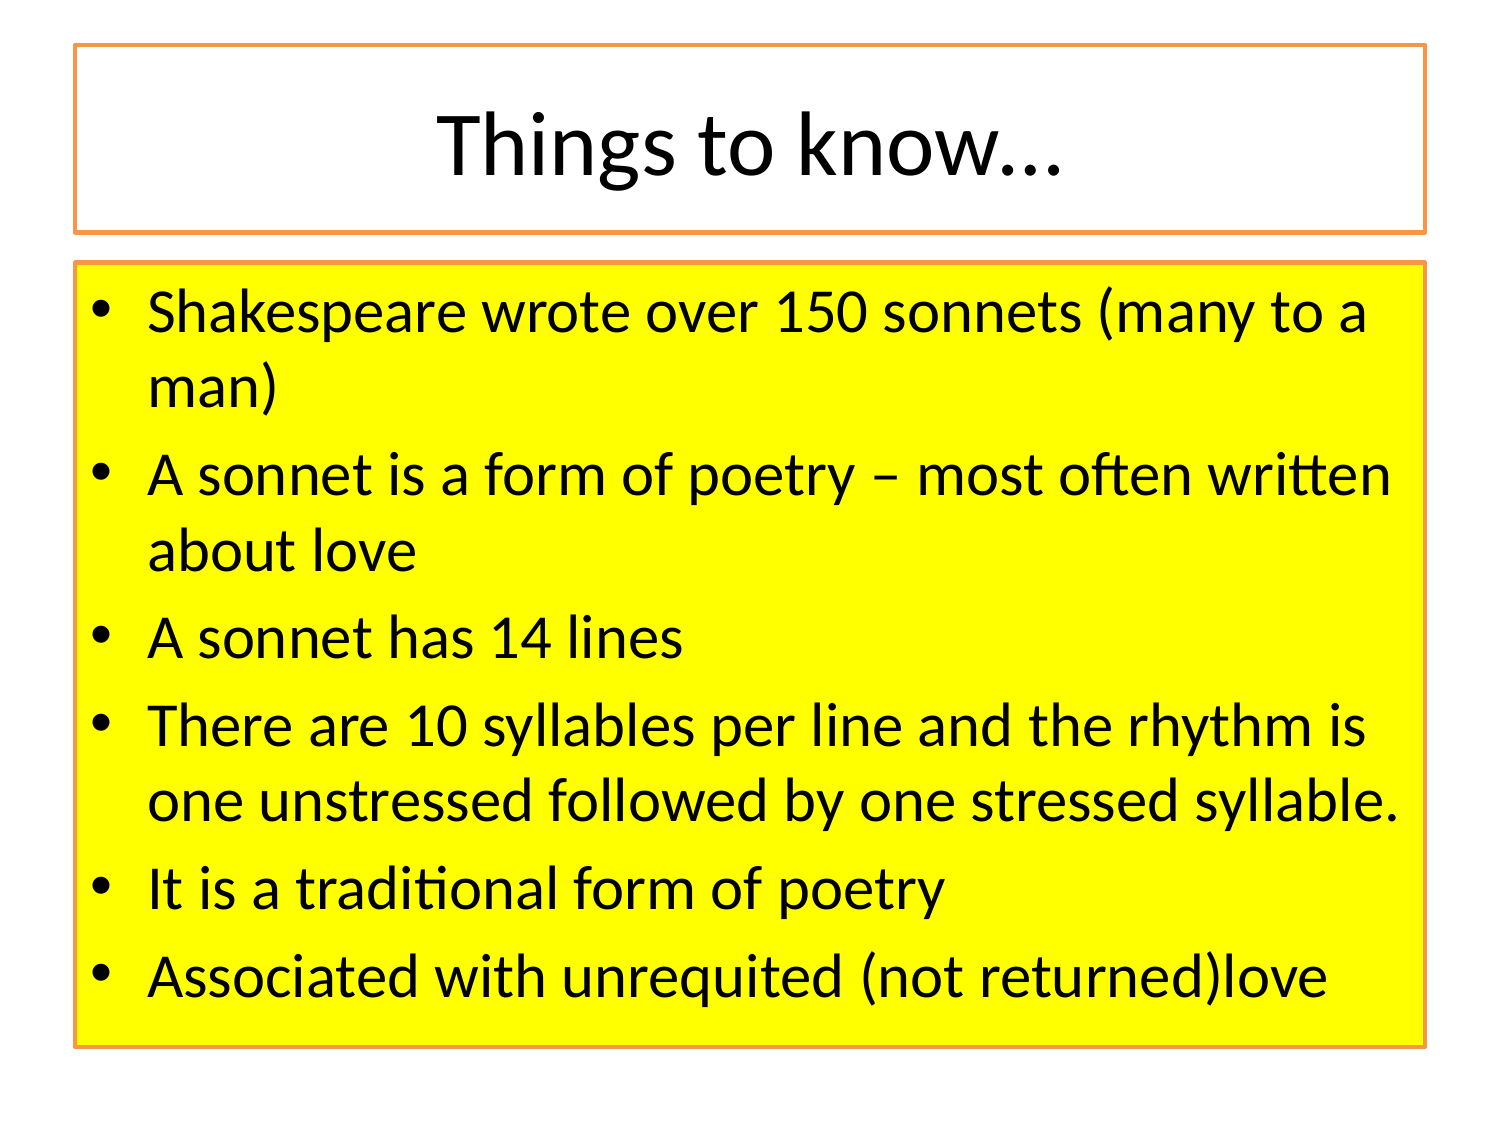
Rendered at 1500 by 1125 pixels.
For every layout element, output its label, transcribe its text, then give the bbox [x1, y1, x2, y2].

title Things to know… [73, 43, 1427, 235]
list Shakespeare wrote over 150 sonnets (many to a man) A sonnet is a form of poetry – most often written about love A sonnet has 14 lines There are 10 syllables per line and the rhythm is one unstressed followed by one stressed syllable. It is a traditional form of poetry Associated with unrequited (not returned)love [73, 260, 1427, 1049]
